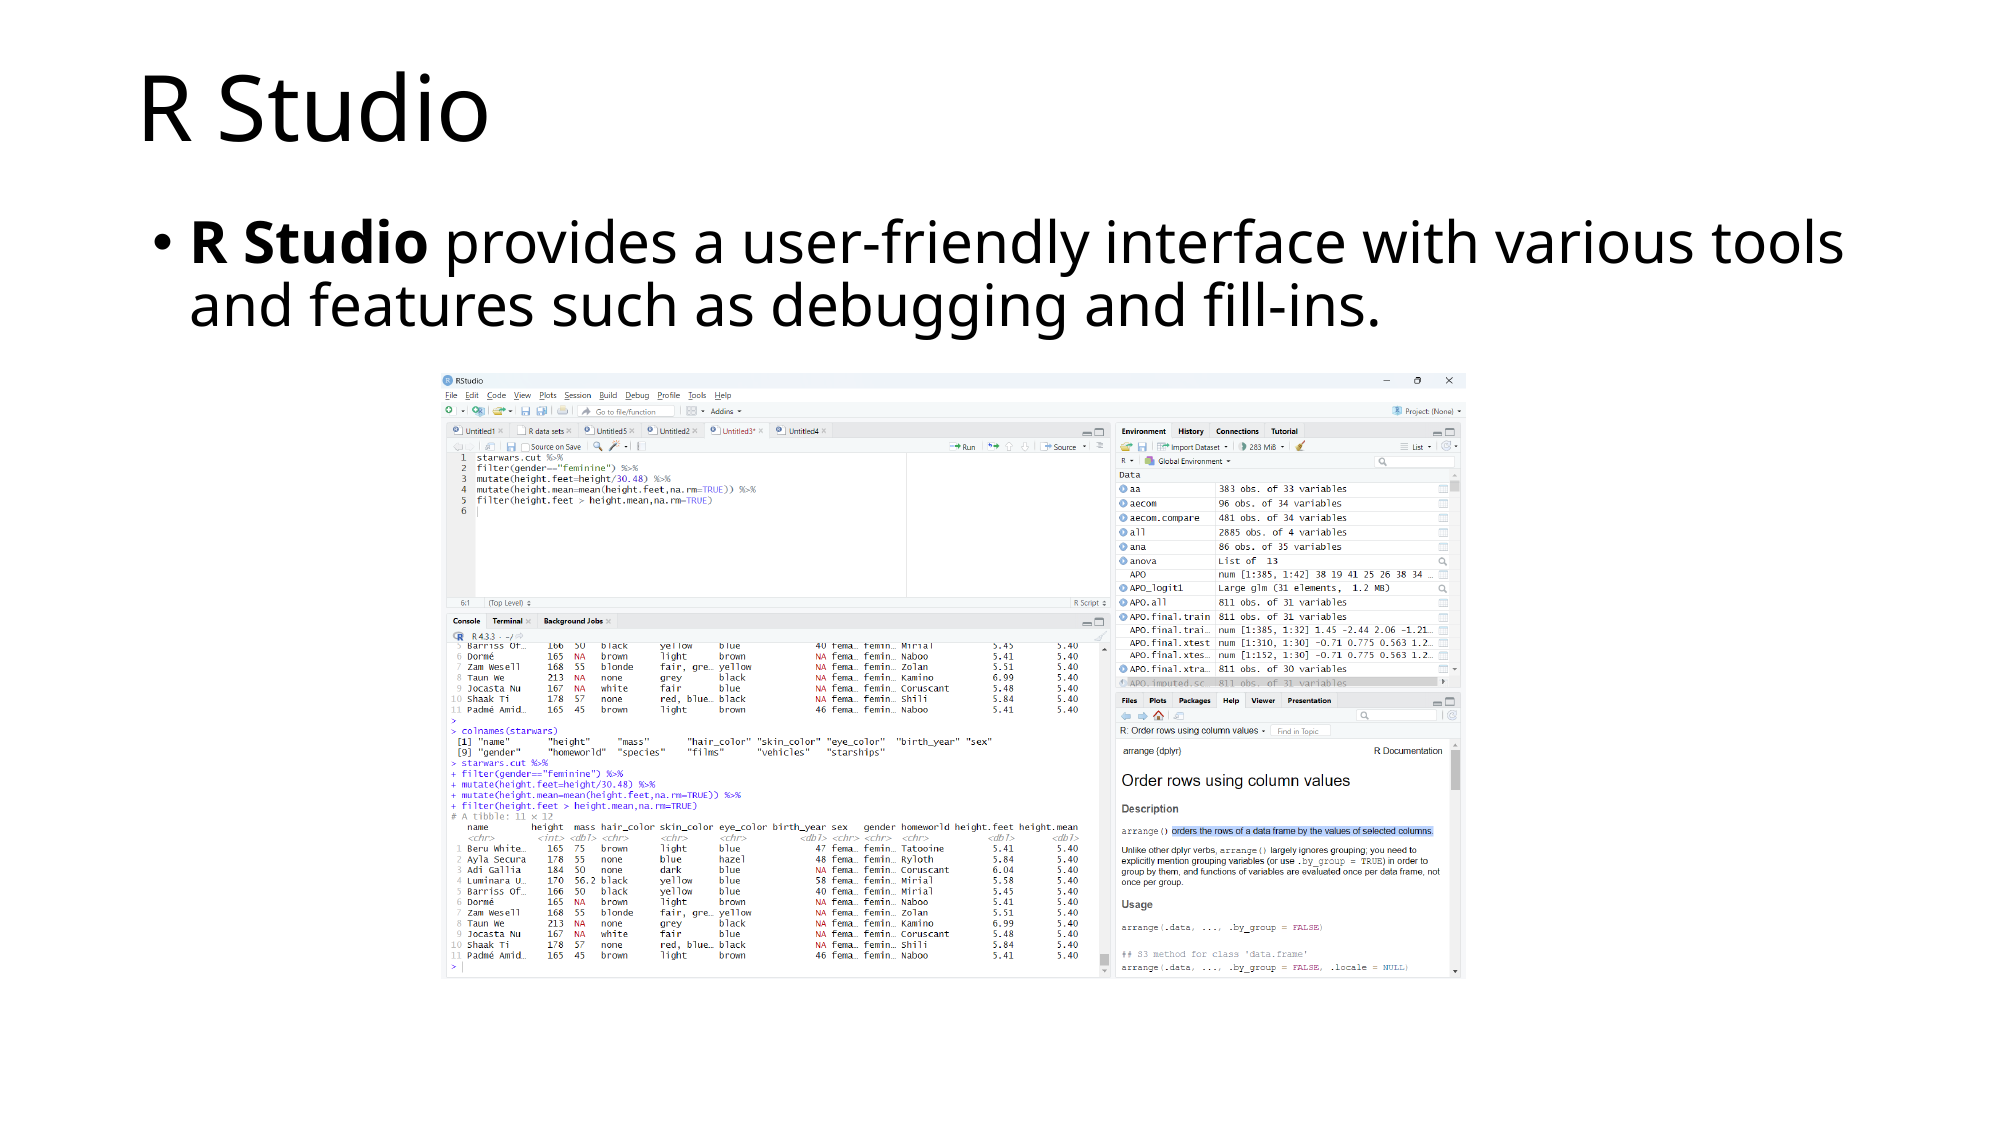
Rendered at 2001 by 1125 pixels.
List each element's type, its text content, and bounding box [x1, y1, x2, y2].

list R Studio provides a user-friendly interface with various tools and features such as debugging and fill-ins. [137, 205, 1863, 920]
picture [441, 370, 1466, 980]
title R Studio [121, 3, 1847, 221]
